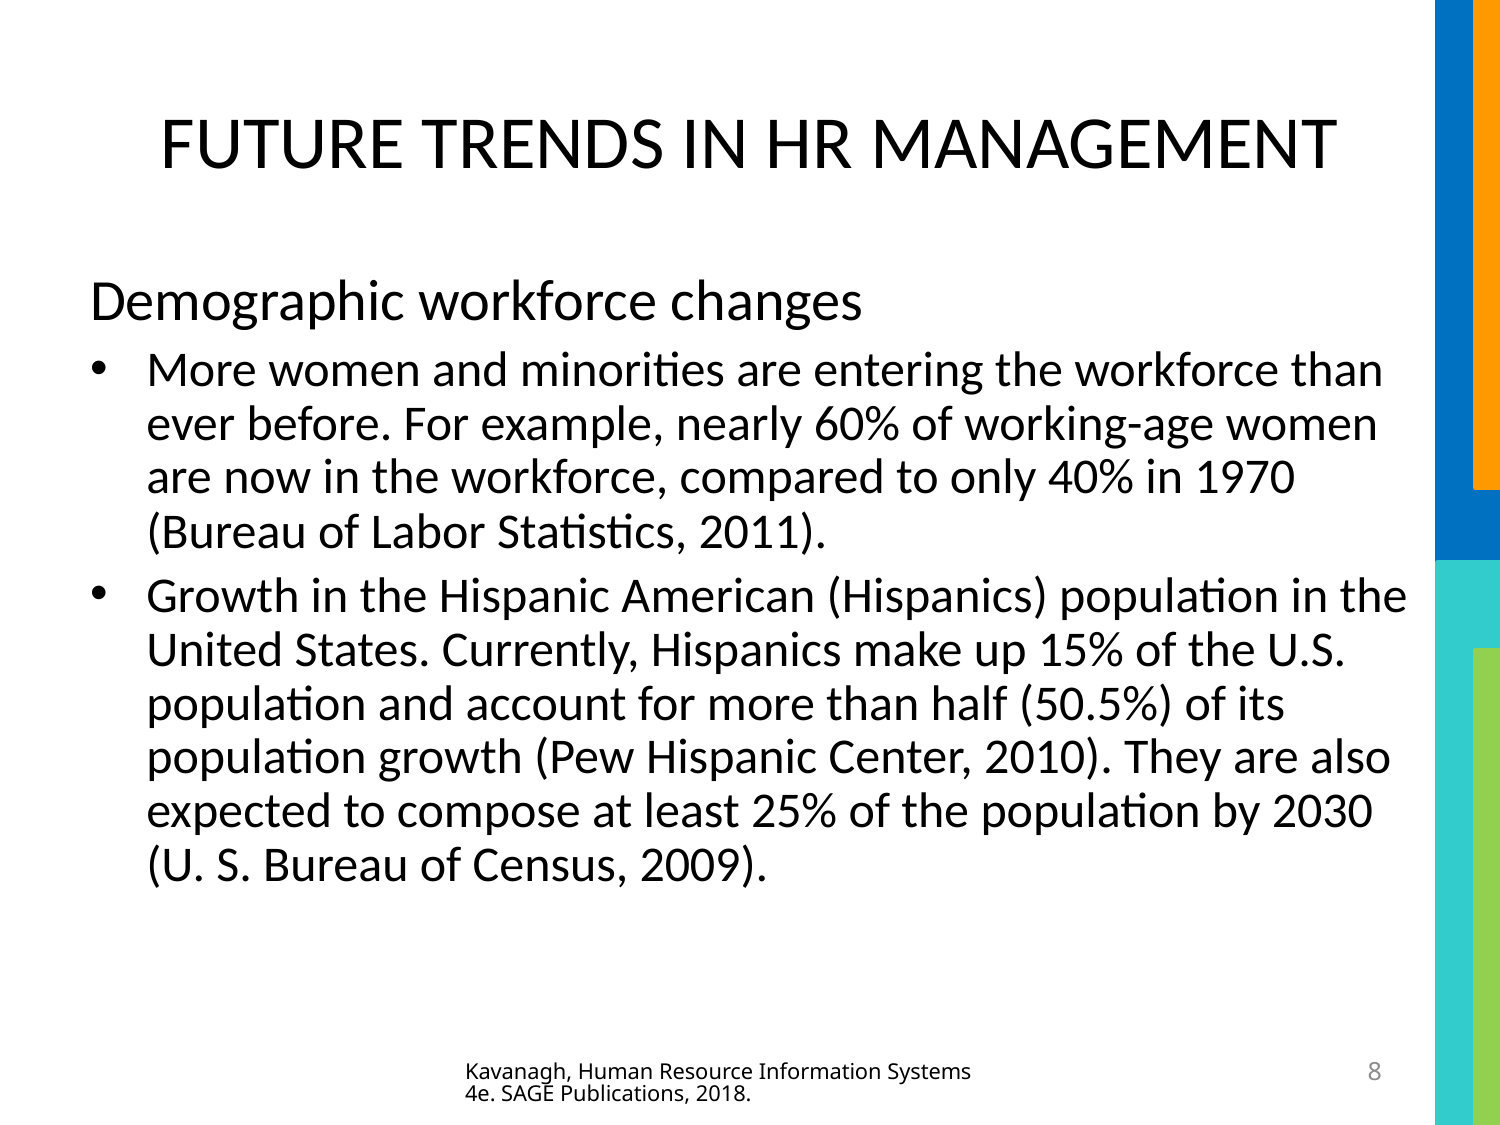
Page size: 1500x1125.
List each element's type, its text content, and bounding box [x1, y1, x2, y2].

footer Kavanagh, Human Resource Information Systems 4e. SAGE Publications, 2018. [450, 1042, 1004, 1103]
list Demographic workforce changes More women and minorities are entering the workforce than ever before. For example, nearly 60% of working-age women are now in the workforce, compared to only 40% in 1970 (Bureau of Labor Statistics, 2011). Growth in the Hispanic American (Hispanics) population in the United States. Currently, Hispanics make up 15% of the U.S. population and account for more than half (50.5%) of its population growth (Pew Hispanic Center, 2010). They are also expected to compose at least 25% of the population by 2030 (U. S. Bureau of Census, 2009). [75, 262, 1425, 1005]
slide_number 8 [1059, 1042, 1397, 1103]
title FUTURE TRENDS IN HR MANAGEMENT [75, 45, 1425, 233]
